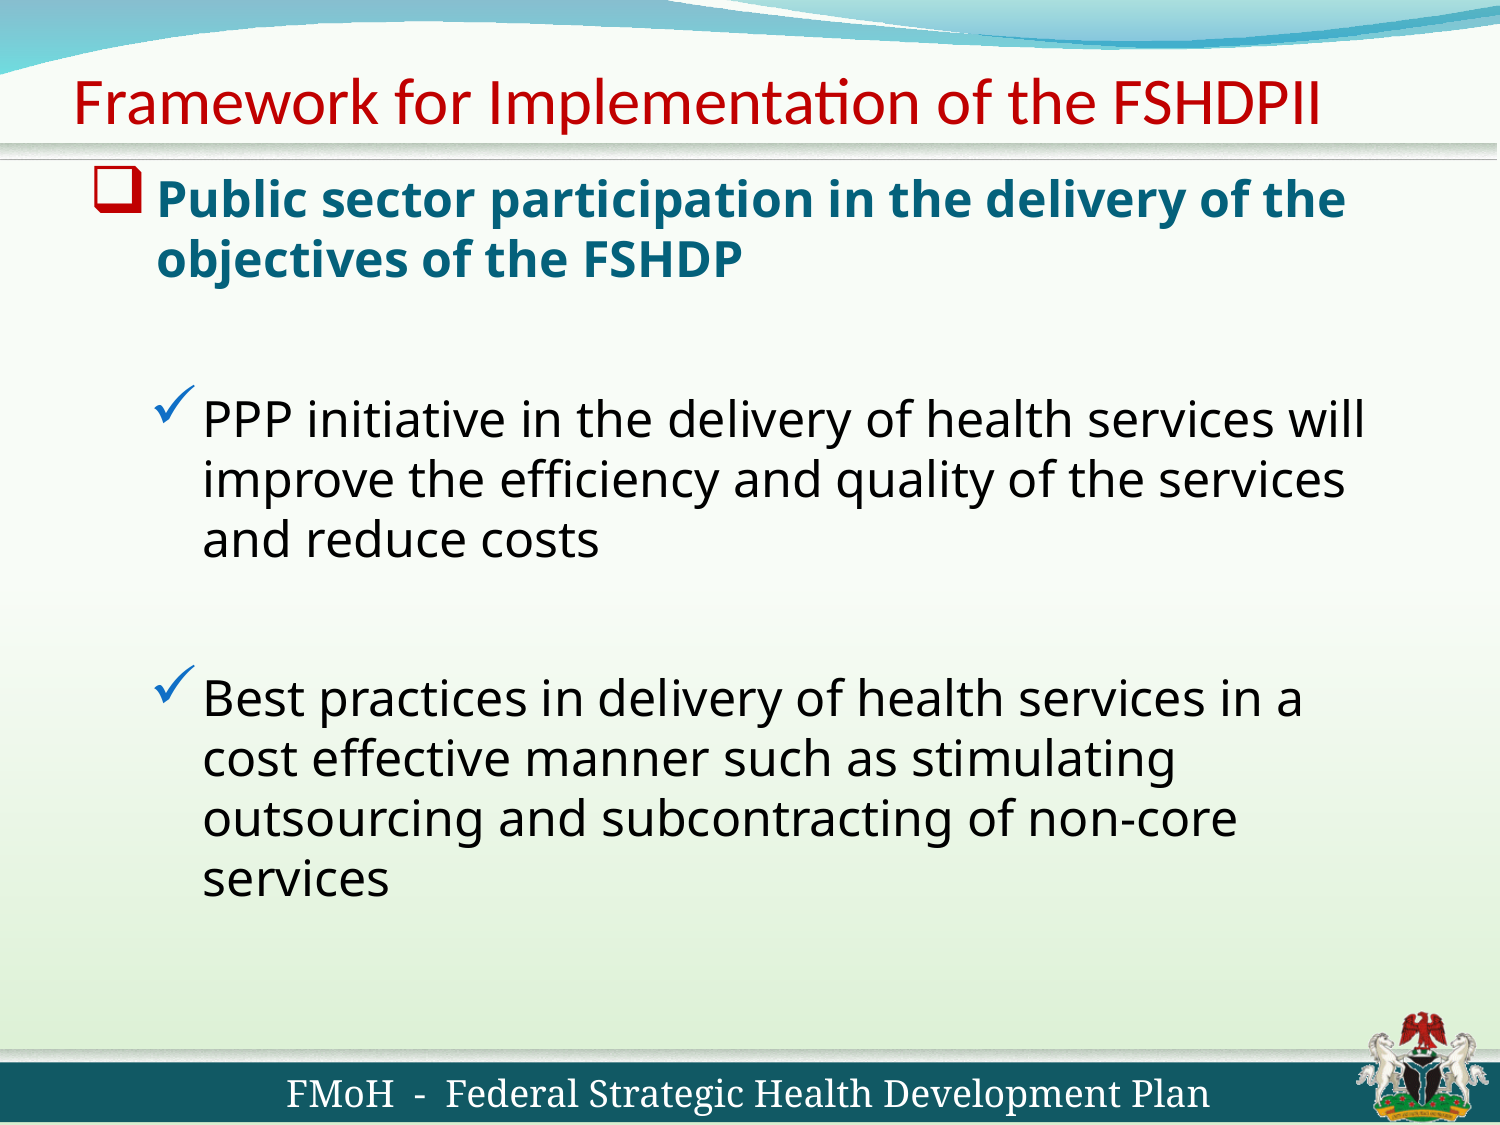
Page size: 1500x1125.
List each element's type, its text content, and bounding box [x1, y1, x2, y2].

title Framework for Implementation of the FSHDPII [73, 21, 1424, 138]
picture [0, 1008, 1500, 1125]
picture [0, 143, 1497, 161]
list Public sector participation in the delivery of the objectives of the FSHDP PPP initiative in the delivery of health services will improve the efficiency and quality of the services and reduce costs Best practices in delivery of health services in a cost effective manner such as stimulating outsourcing and subcontracting of non-core services [75, 160, 1425, 1038]
